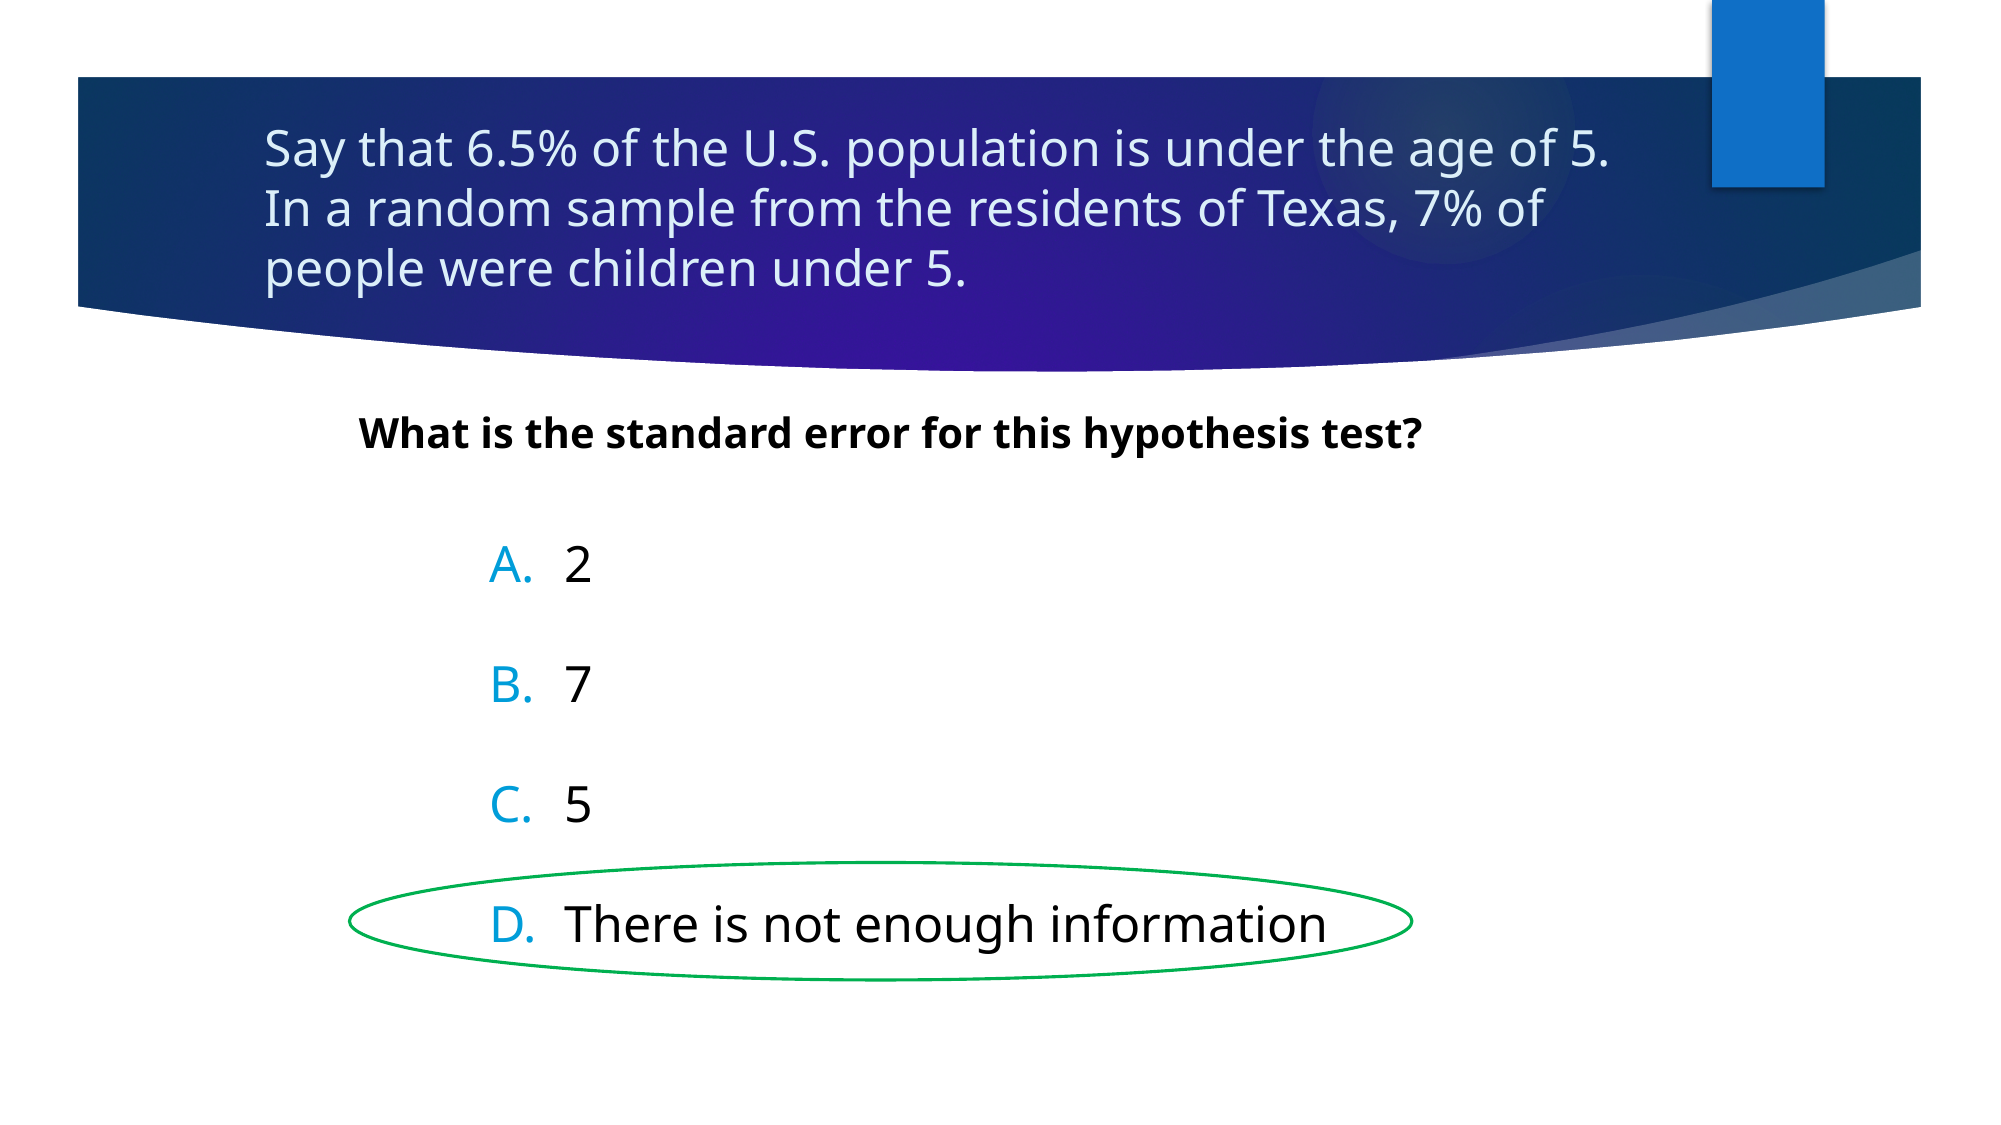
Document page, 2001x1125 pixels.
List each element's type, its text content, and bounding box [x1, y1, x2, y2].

title Say that 6.5% of the U.S. population is under the age of 5. In a random sample from the residents of Texas, 7% of people were children under 5. [249, 112, 1662, 300]
text_box 2 7 5 There is not enough information [474, 524, 1412, 1080]
text_box What is the standard error for this hypothesis test? [344, 399, 1656, 465]
text_box [347, 881, 474, 961]
